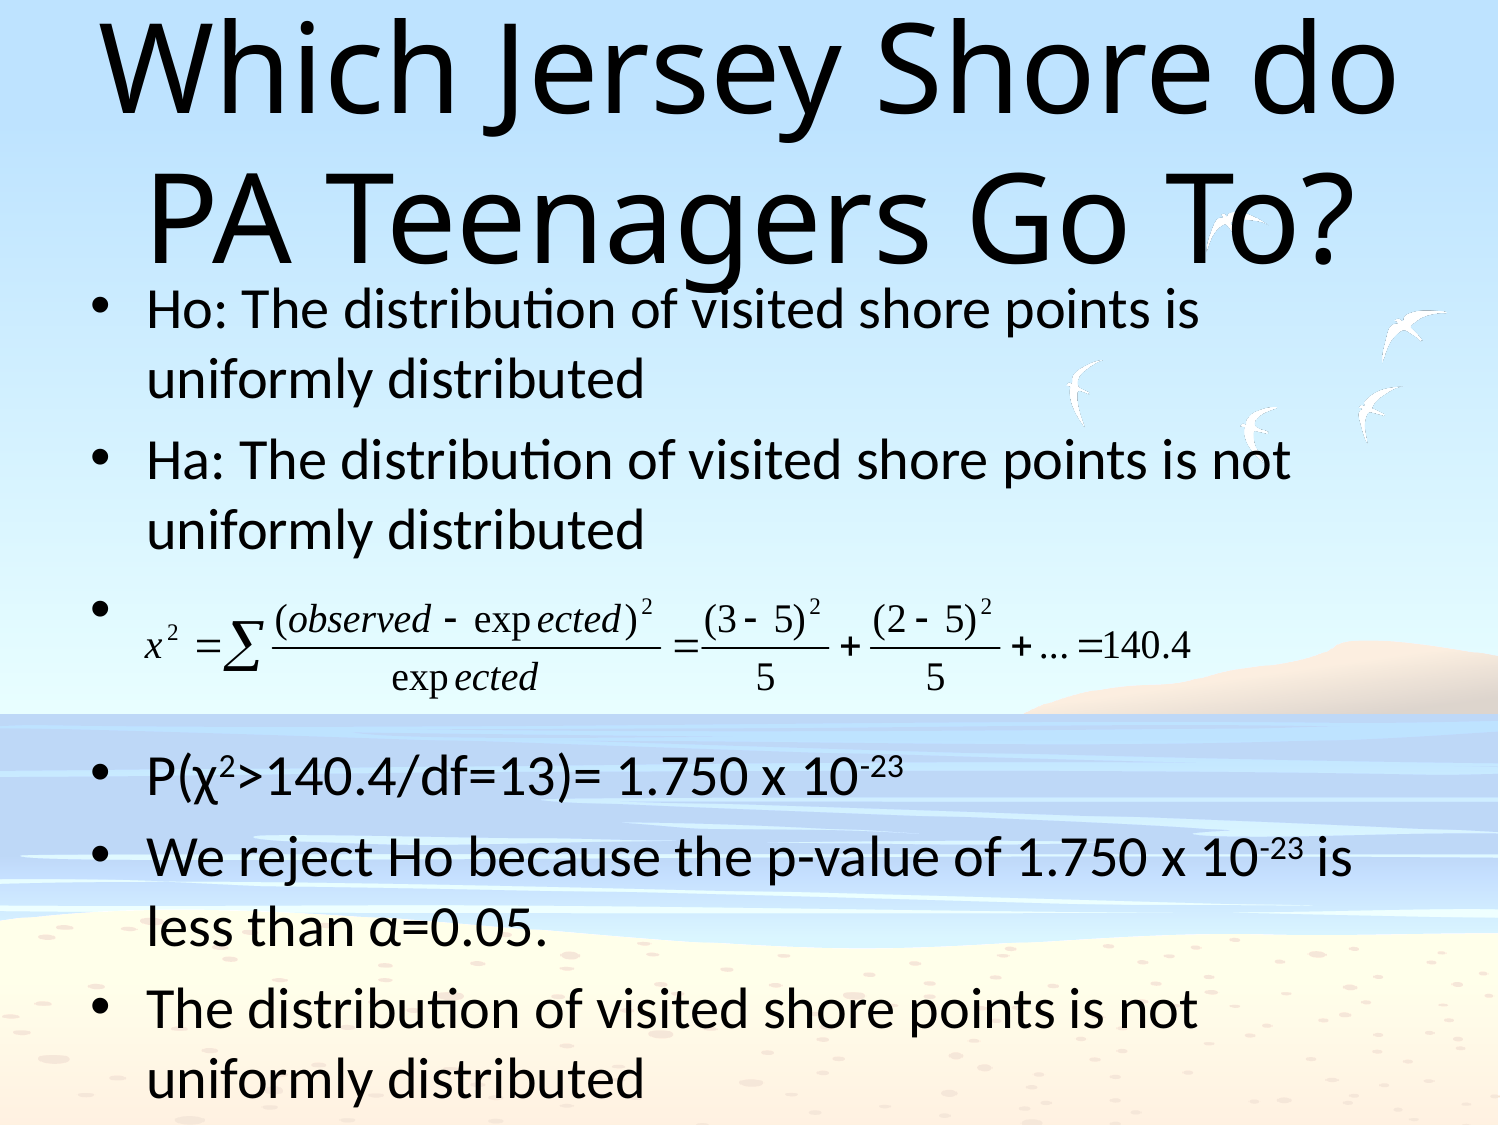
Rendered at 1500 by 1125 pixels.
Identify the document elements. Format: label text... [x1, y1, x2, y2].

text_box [136, 586, 1200, 710]
picture [1066, 233, 1447, 463]
list Ho: The distribution of visited shore points is uniformly distributed Ha: The distribution of visited shore points is not uniformly distributed P(χ2>140.4/df=13)= 1.750 x 10-23 We reject Ho because the p-value of 1.750 x 10-23 is less than α=0.05. The distribution of visited shore points is not uniformly distributed [74, 262, 1426, 1125]
title Which Jersey Shore do PA Teenagers Go To? [0, 44, 1500, 233]
